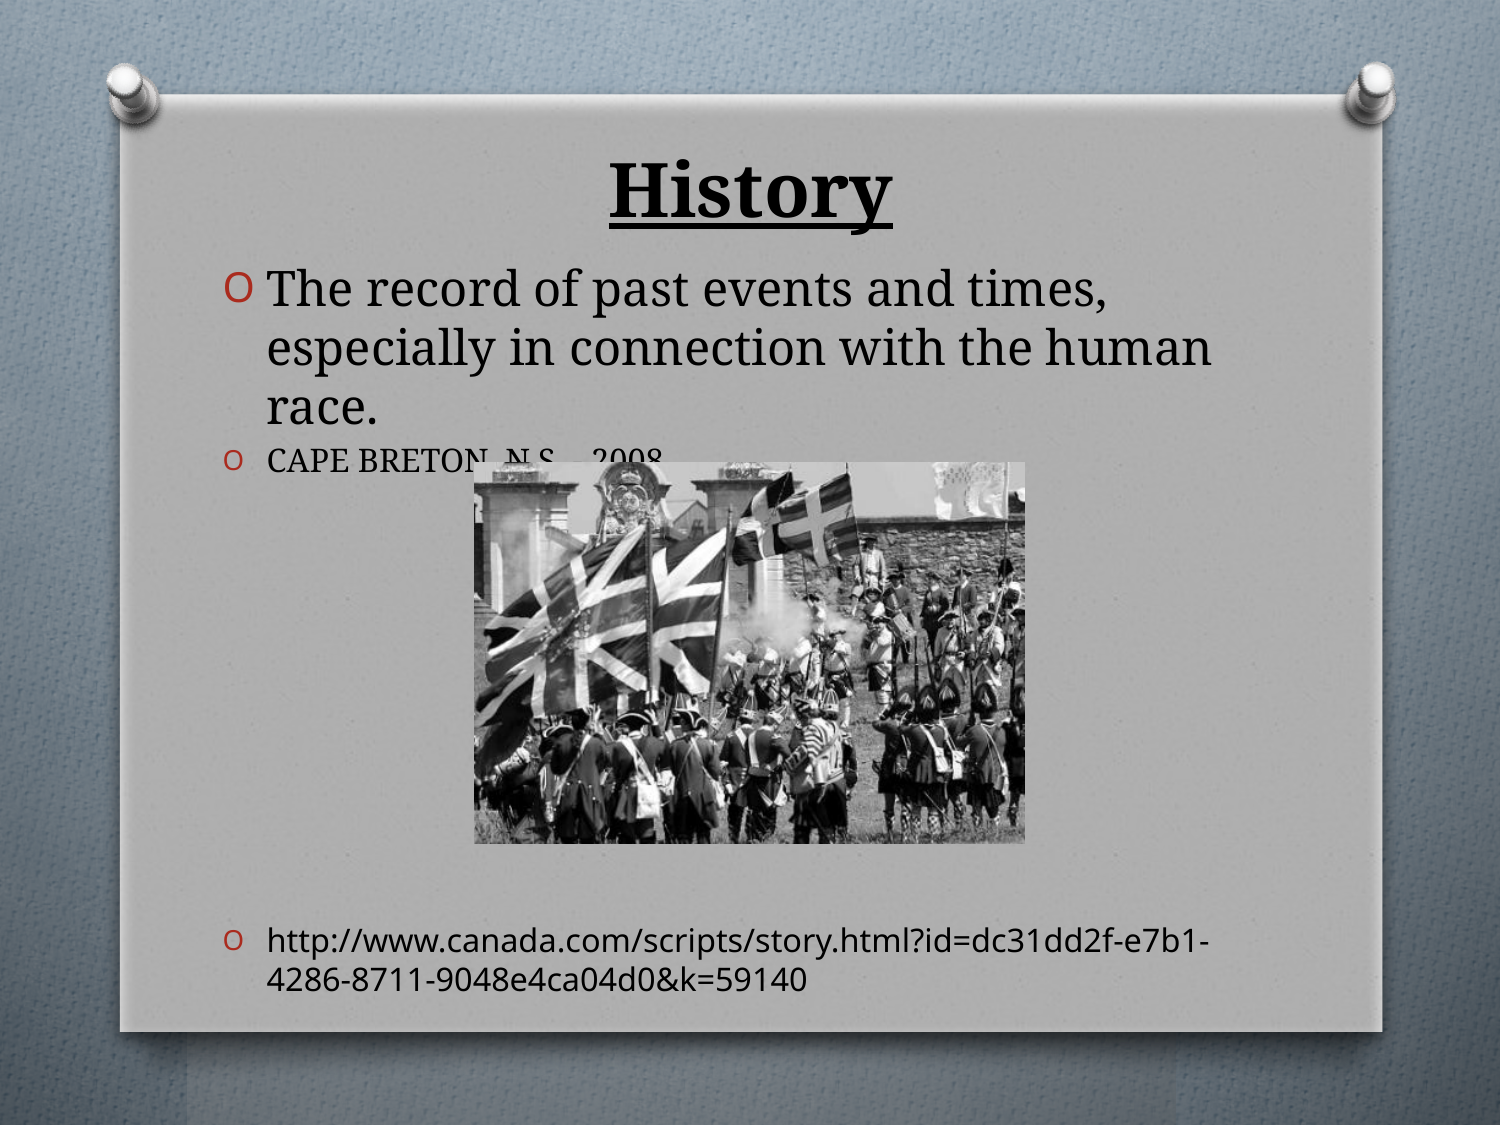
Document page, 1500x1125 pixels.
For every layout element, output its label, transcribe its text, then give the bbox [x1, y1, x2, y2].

picture [474, 462, 1026, 845]
picture [1317, 35, 1439, 156]
picture [75, 29, 198, 153]
list The record of past events and times, especially in connection with the human race. CAPE BRETON, N.S. - 2008 http://www.canada.com/scripts/story.html?id=dc31dd2f-e7b1-4286-8711-9048e4ca04d0&k=59140 [207, 249, 1293, 1013]
title History [179, 134, 1323, 332]
